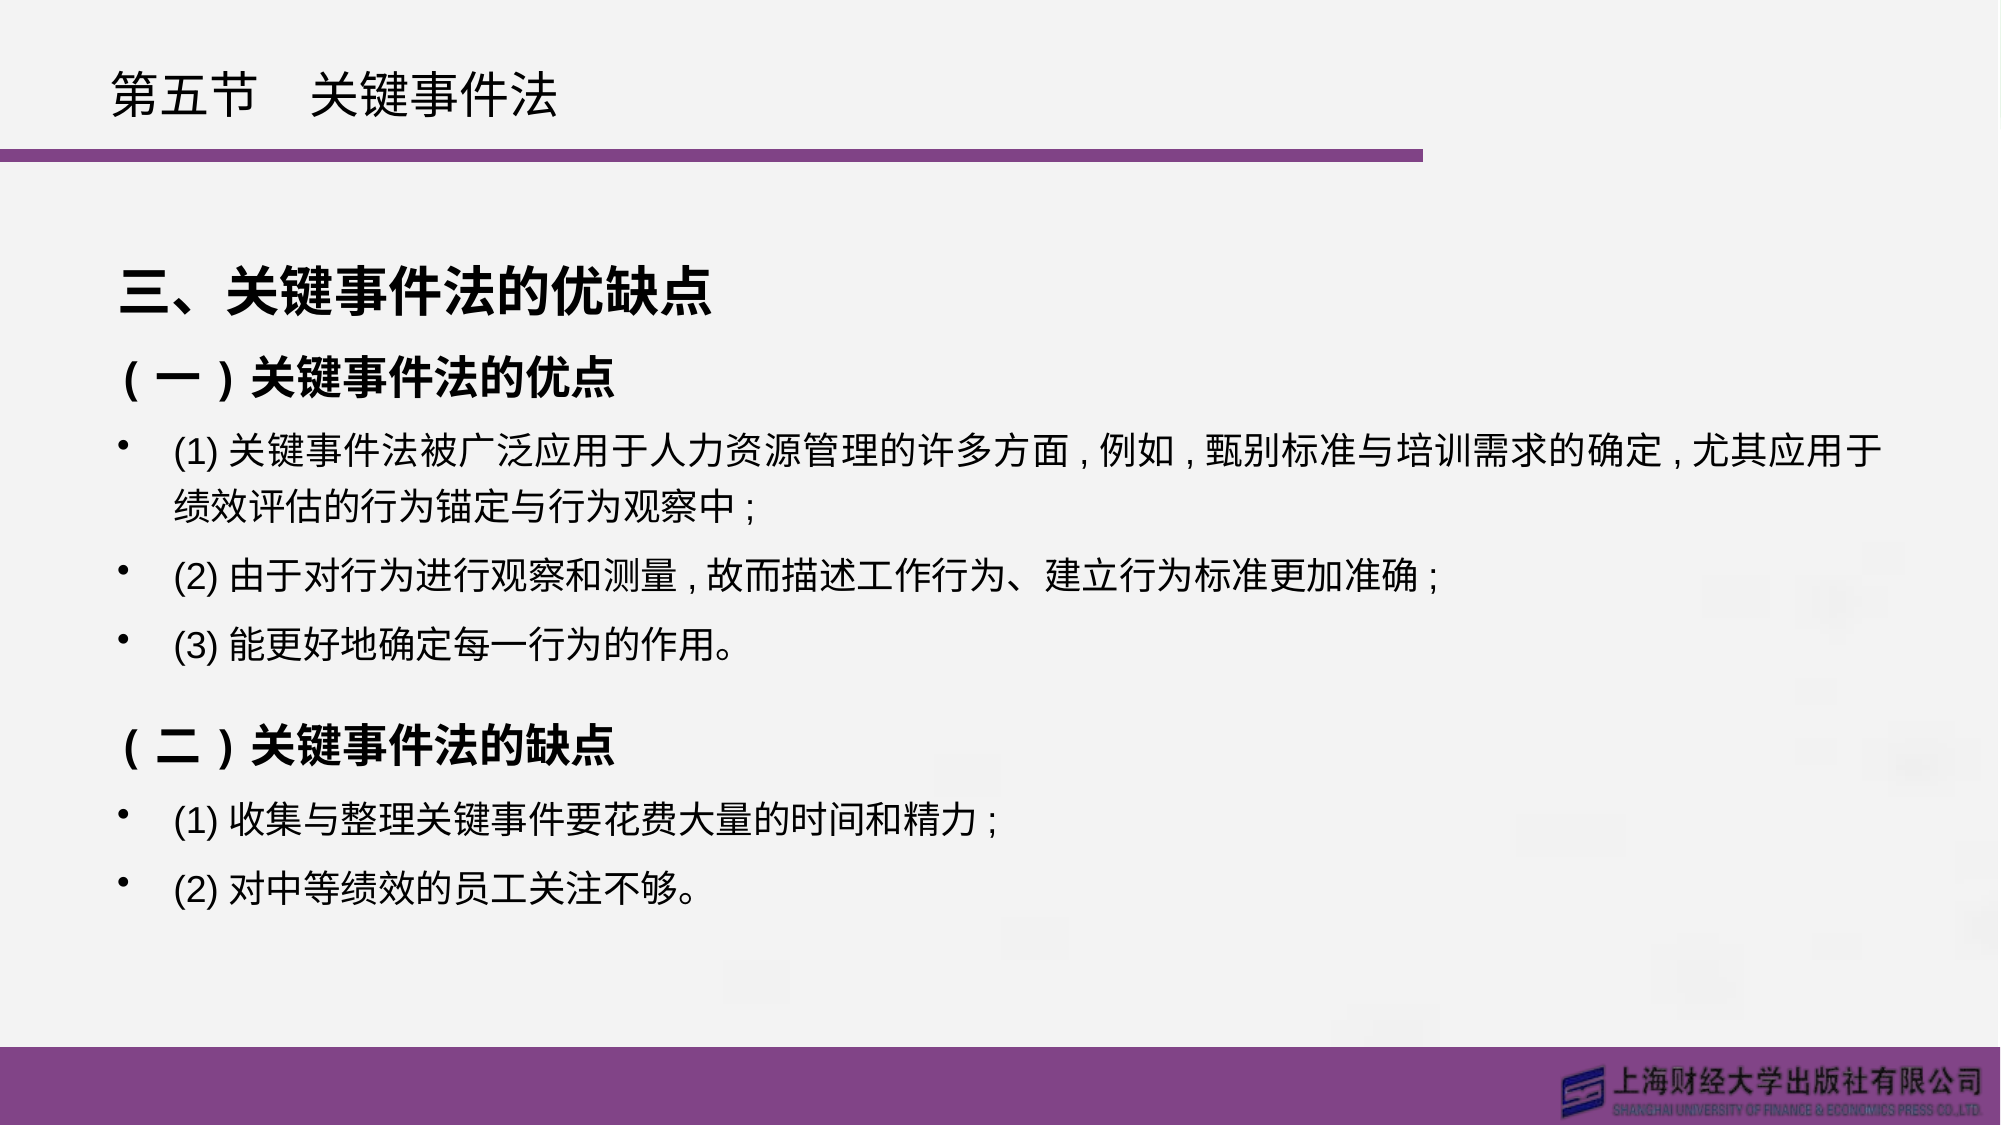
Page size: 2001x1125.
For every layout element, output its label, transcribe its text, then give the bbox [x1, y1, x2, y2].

list 三、关键事件法的优缺点 (一)关键事件法的优点 (1)关键事件法被广泛应用于人力资源管理的许多方面,例如,甄别标准与培训需求的确定,尤其应用于绩效评估的行为锚定与行为观察中; (2)由于对行为进行观察和测量,故而描述工作行为、建立行为标准更加准确; (3)能更好地确定每一行为的作用。 (二)关键事件法的缺点 (1)收集与整理关键事件要花费大量的时间和精力; (2)对中等绩效的员工关注不够。 [102, 233, 1898, 1032]
title 第五节 关键事件法 [94, 42, 1451, 146]
picture [0, 0, 2001, 1125]
